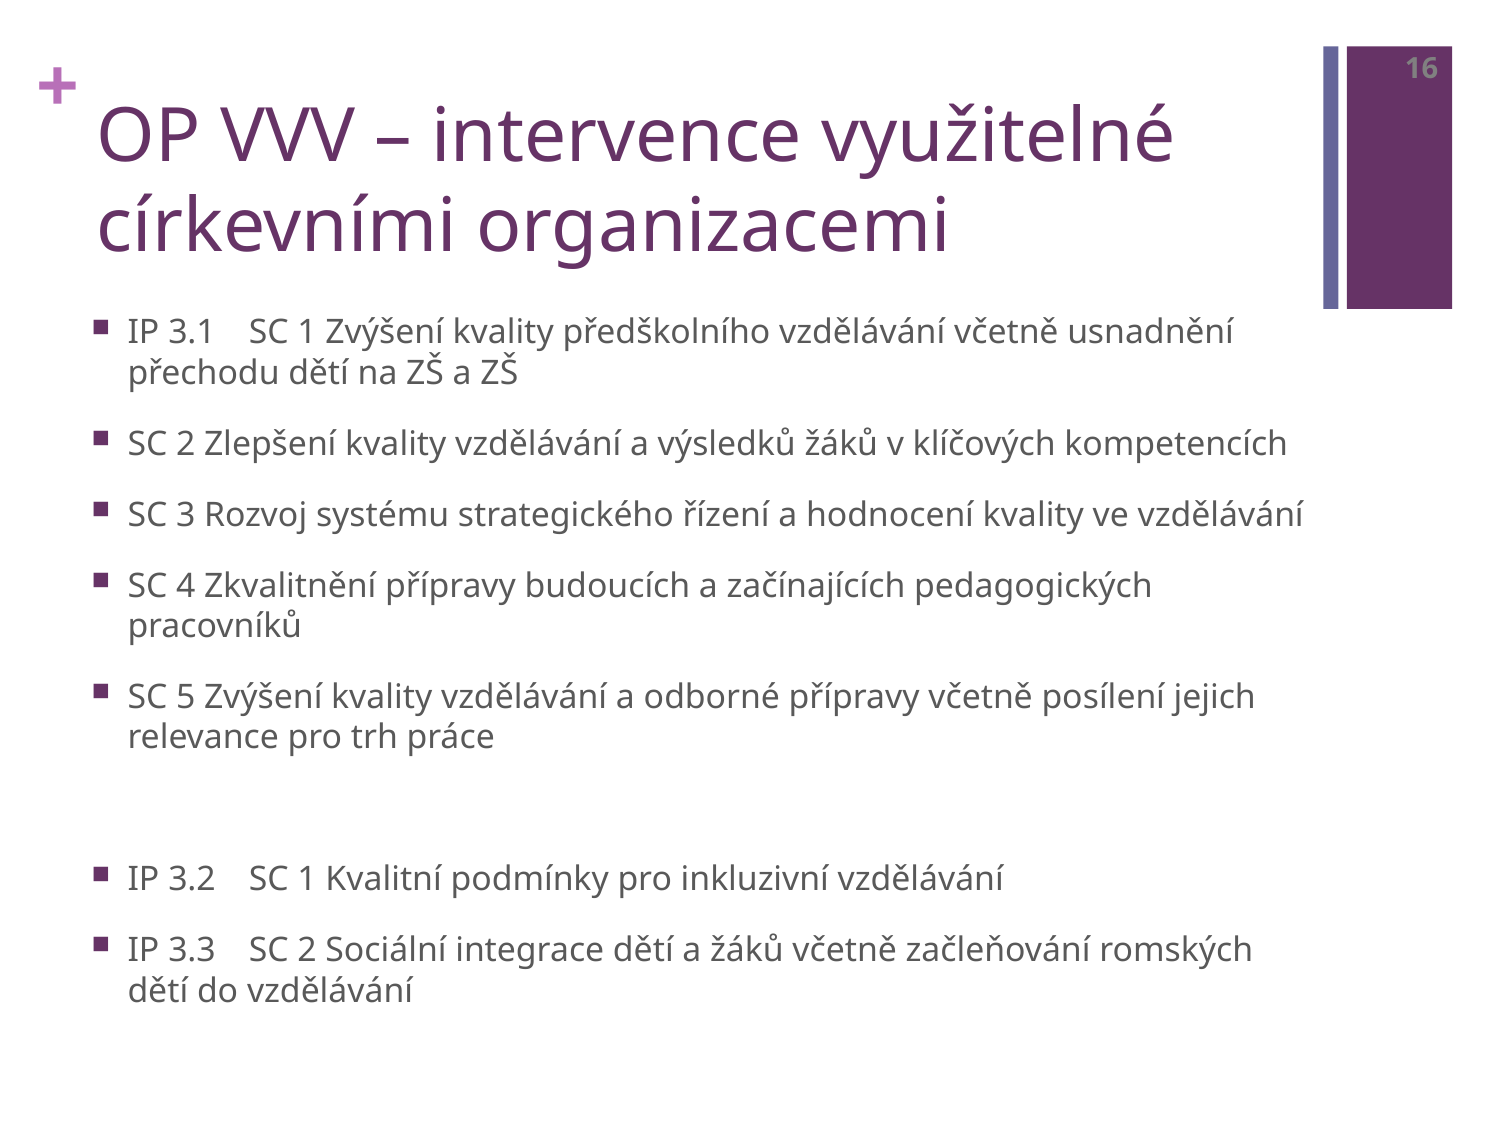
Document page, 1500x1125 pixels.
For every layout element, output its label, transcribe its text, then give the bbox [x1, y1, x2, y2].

title OP VVV – intervence využitelné církevními organizacemi [81, 79, 1322, 263]
list IP 3.1 SC 1 Zvýšení kvality předškolního vzdělávání včetně usnadnění přechodu dětí na ZŠ a ZŠ SC 2 Zlepšení kvality vzdělávání a výsledků žáků v klíčových kompetencích SC 3 Rozvoj systému strategického řízení a hodnocení kvality ve vzdělávání SC 4 Zkvalitnění přípravy budoucích a začínajících pedagogických pracovníků SC 5 Zvýšení kvality vzdělávání a odborné přípravy včetně posílení jejich relevance pro trh práce IP 3.2 SC 1 Kvalitní podmínky pro inkluzivní vzdělávání IP 3.3 SC 2 Sociální integrace dětí a žáků včetně začleňování romských dětí do vzdělávání [76, 302, 1322, 1083]
slide_number 16 [1362, 39, 1454, 100]
